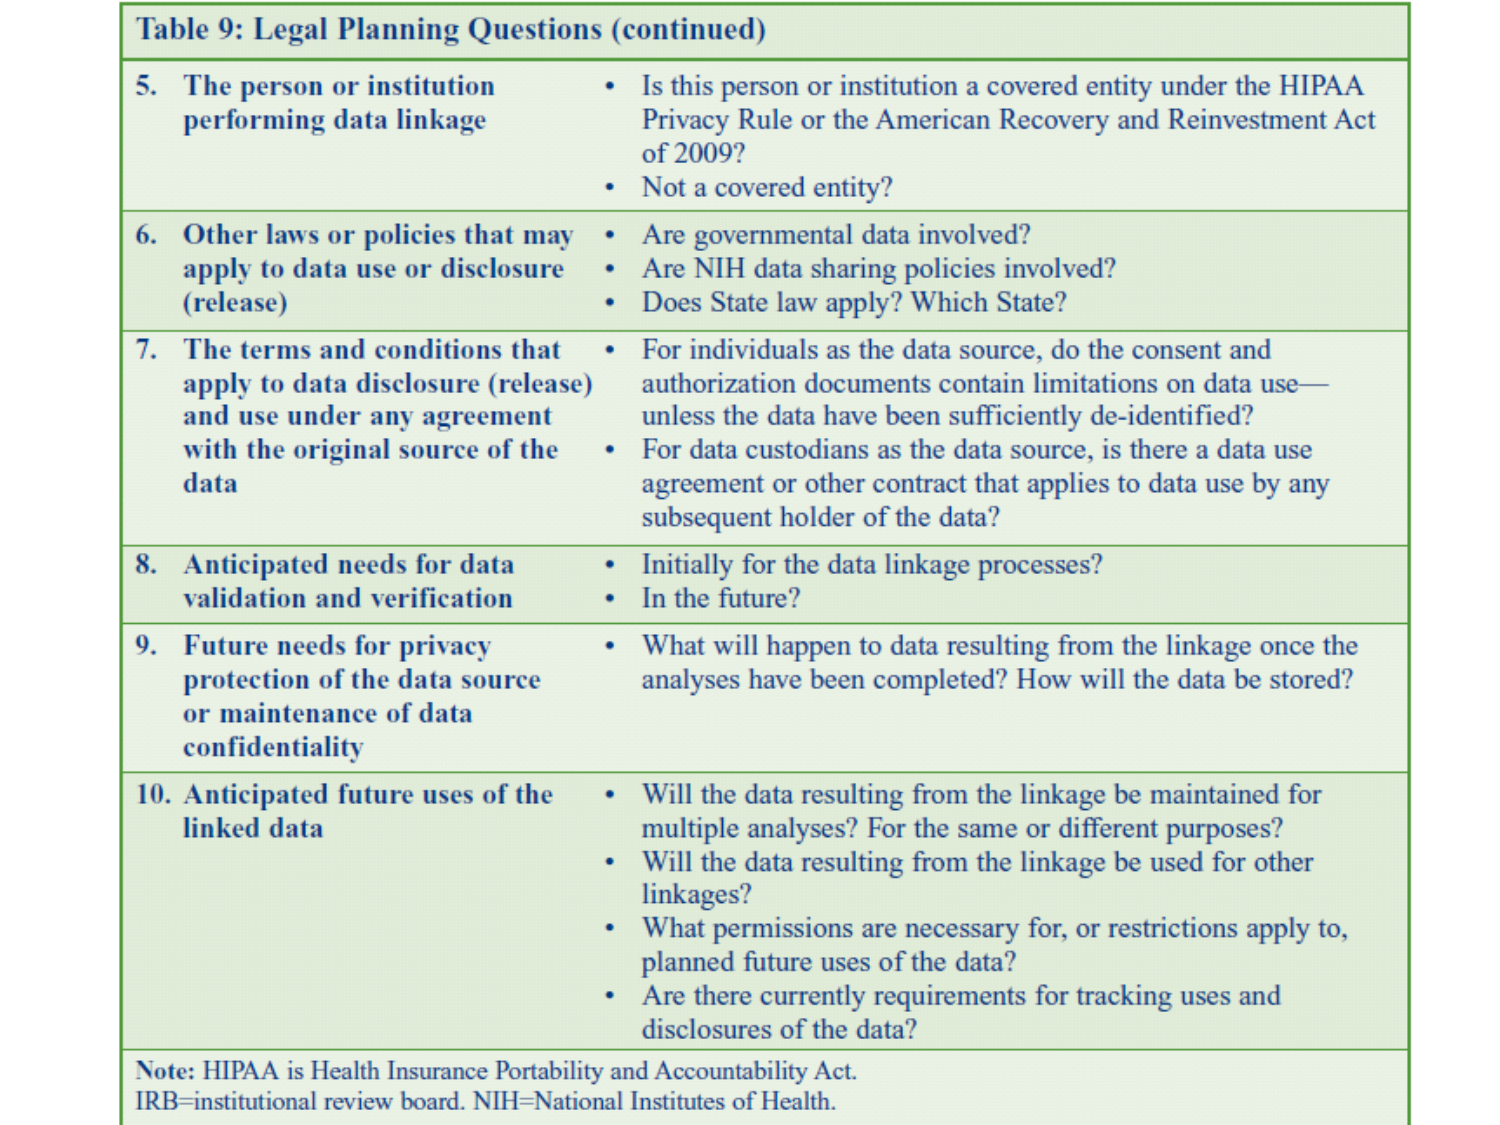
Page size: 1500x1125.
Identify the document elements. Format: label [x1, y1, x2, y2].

picture [118, 0, 1413, 1125]
